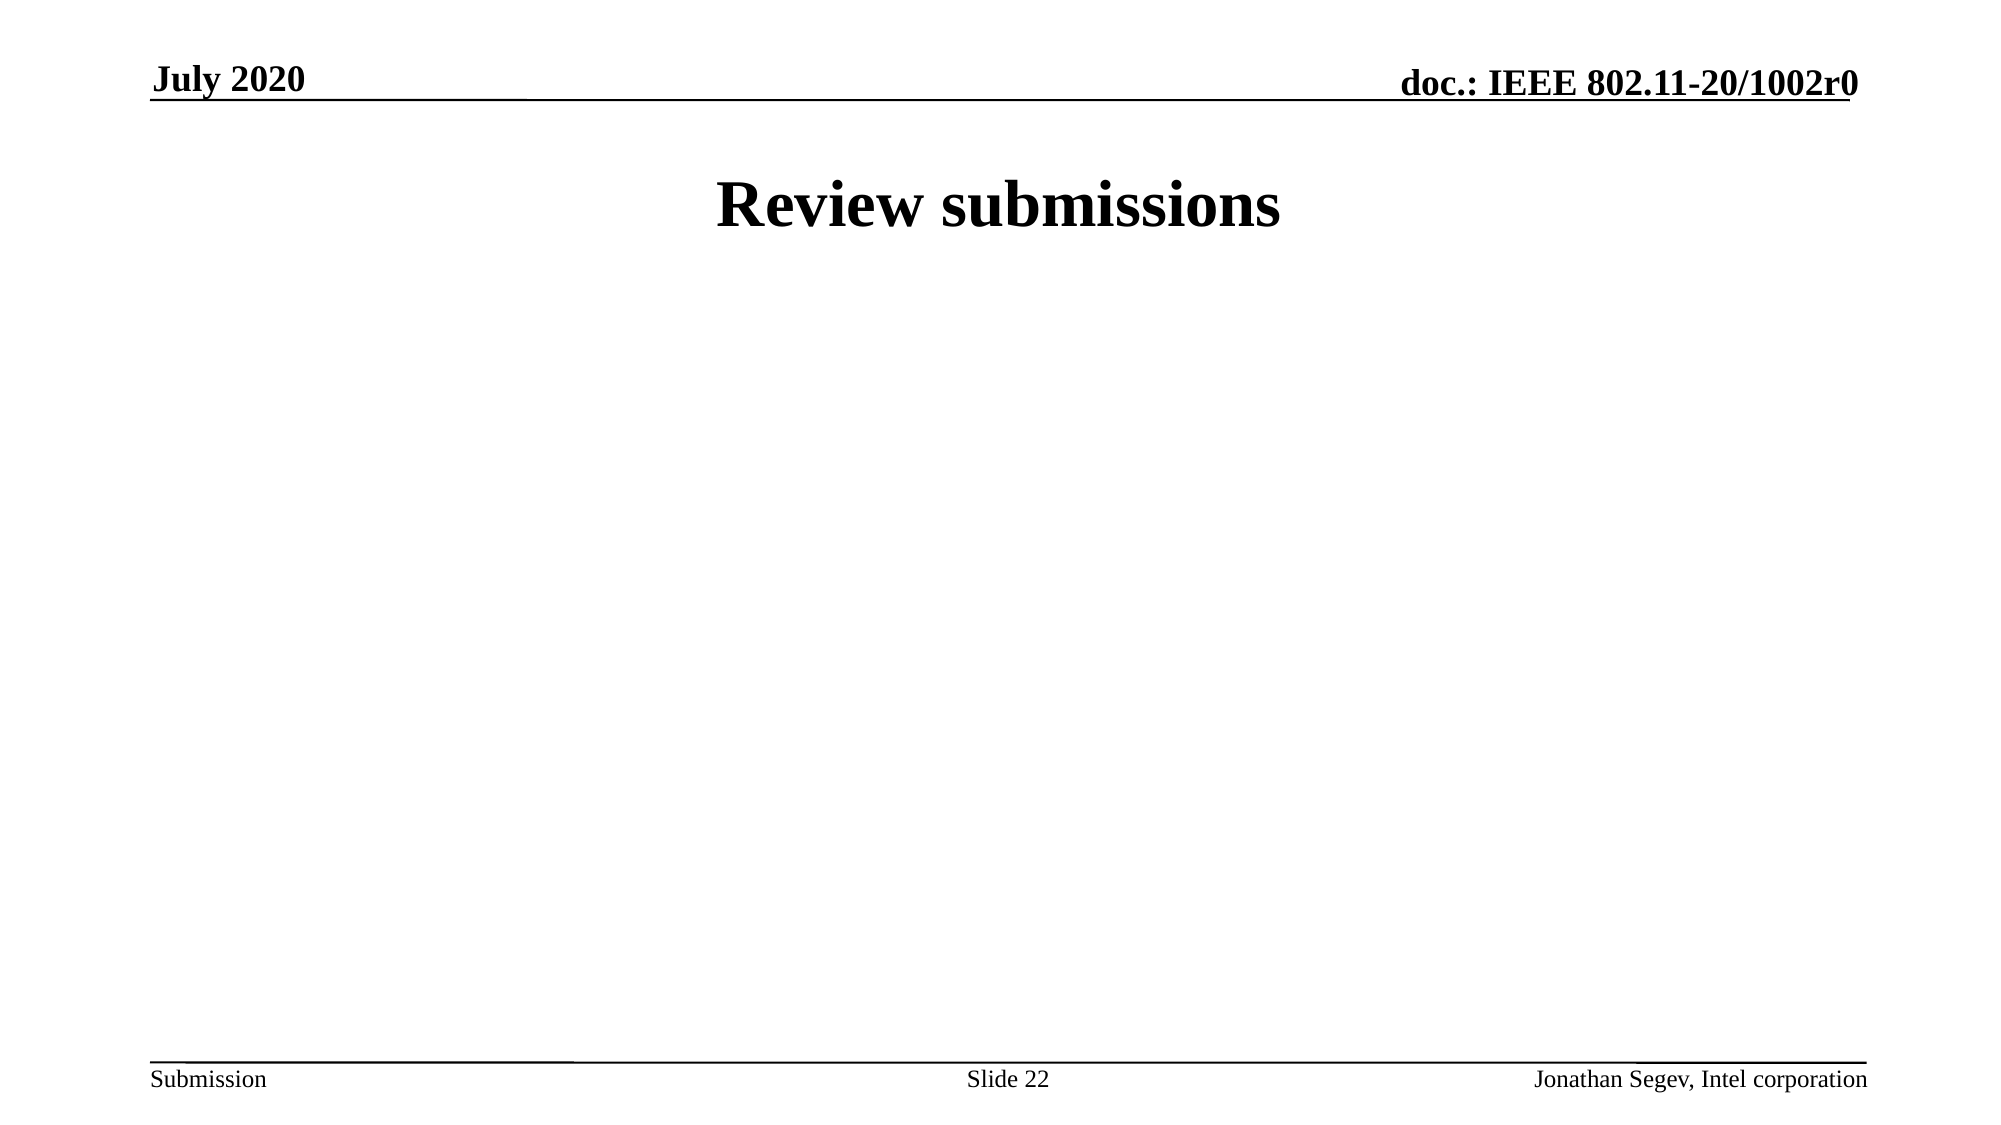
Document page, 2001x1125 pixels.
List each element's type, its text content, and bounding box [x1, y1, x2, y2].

slide_number Slide 22 [950, 1061, 1067, 1123]
title Review submissions [149, 112, 1850, 288]
footer Jonathan Segev, Intel corporation [1171, 1061, 1869, 1093]
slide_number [152, 54, 563, 100]
